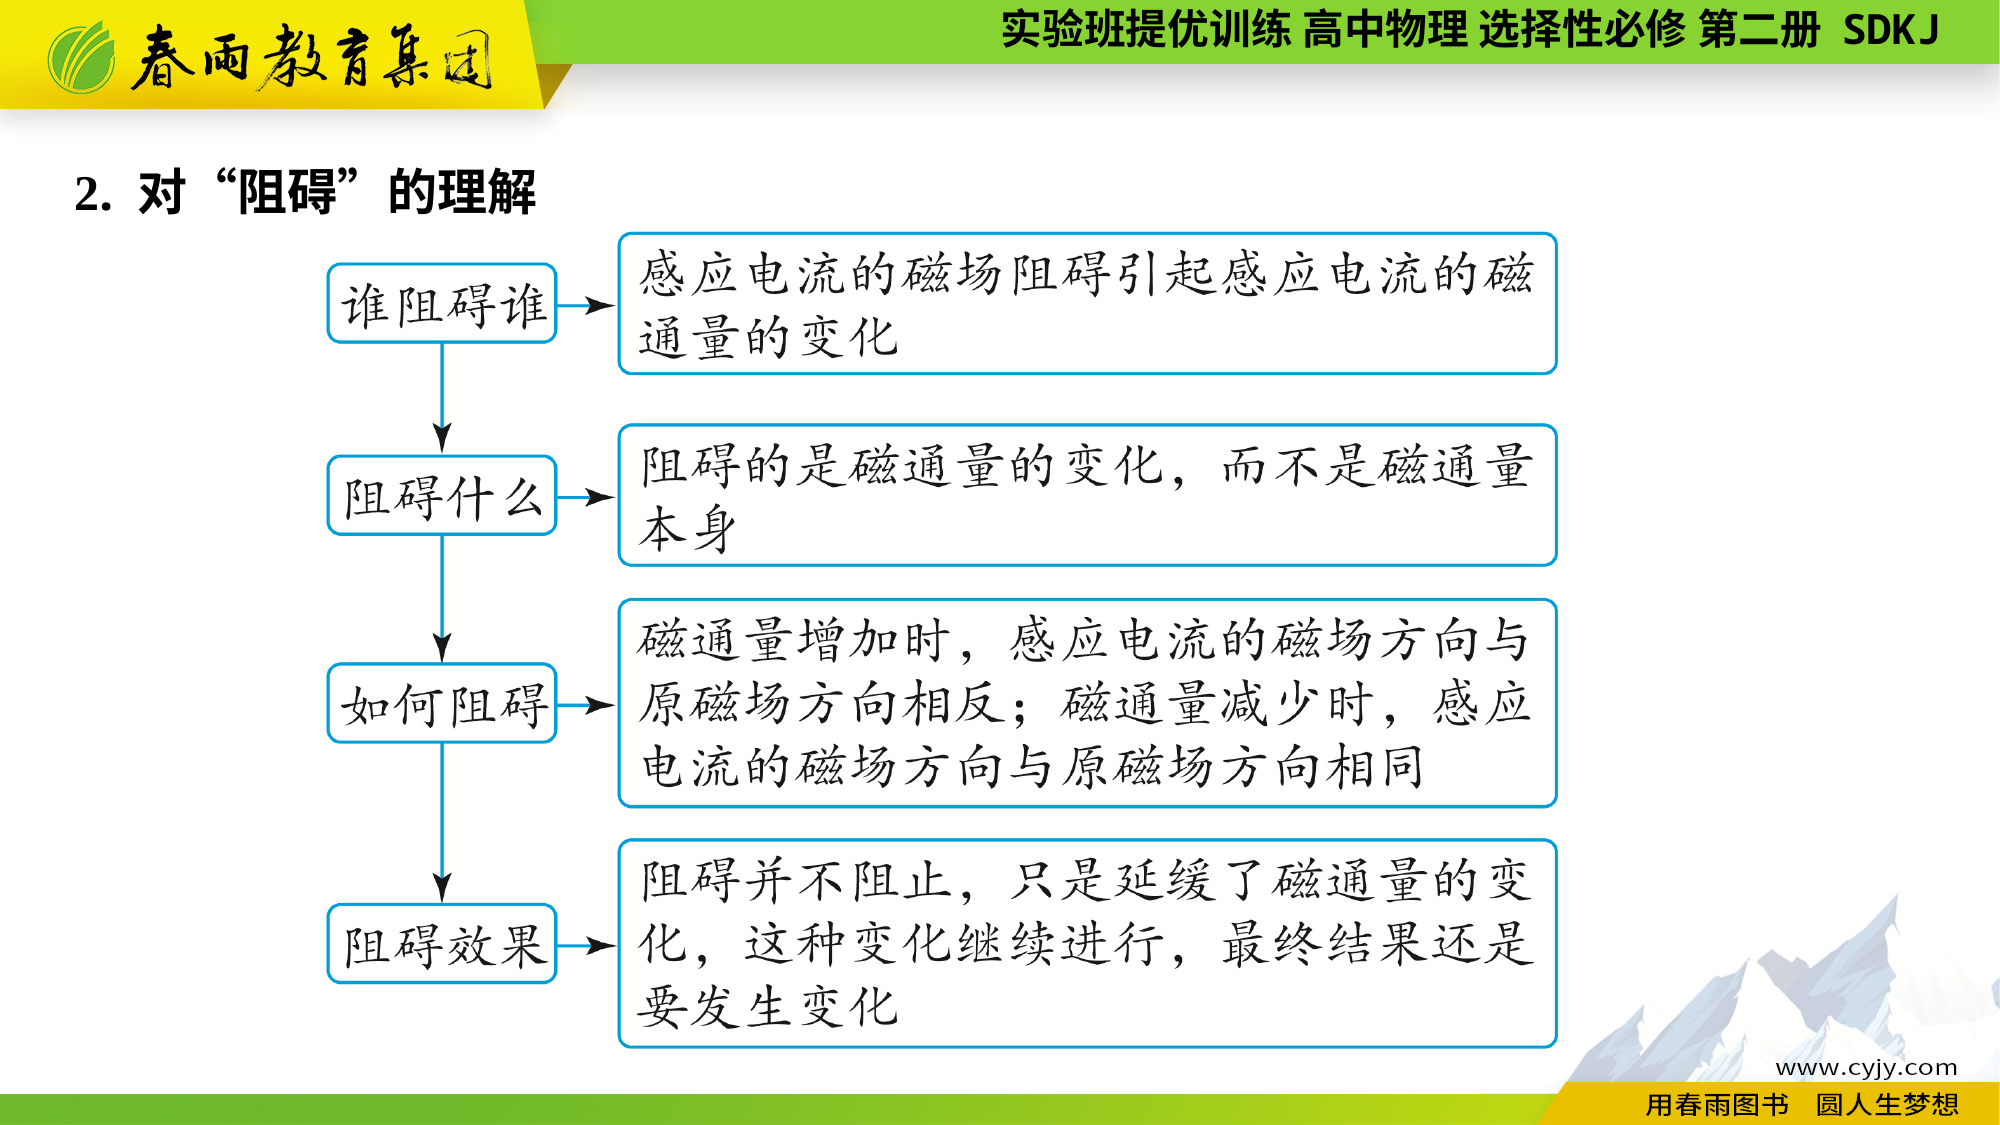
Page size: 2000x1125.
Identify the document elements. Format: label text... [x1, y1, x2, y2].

list 2. 对“阻碍”的理解 [59, 122, 1944, 217]
picture [0, 0, 2000, 1125]
